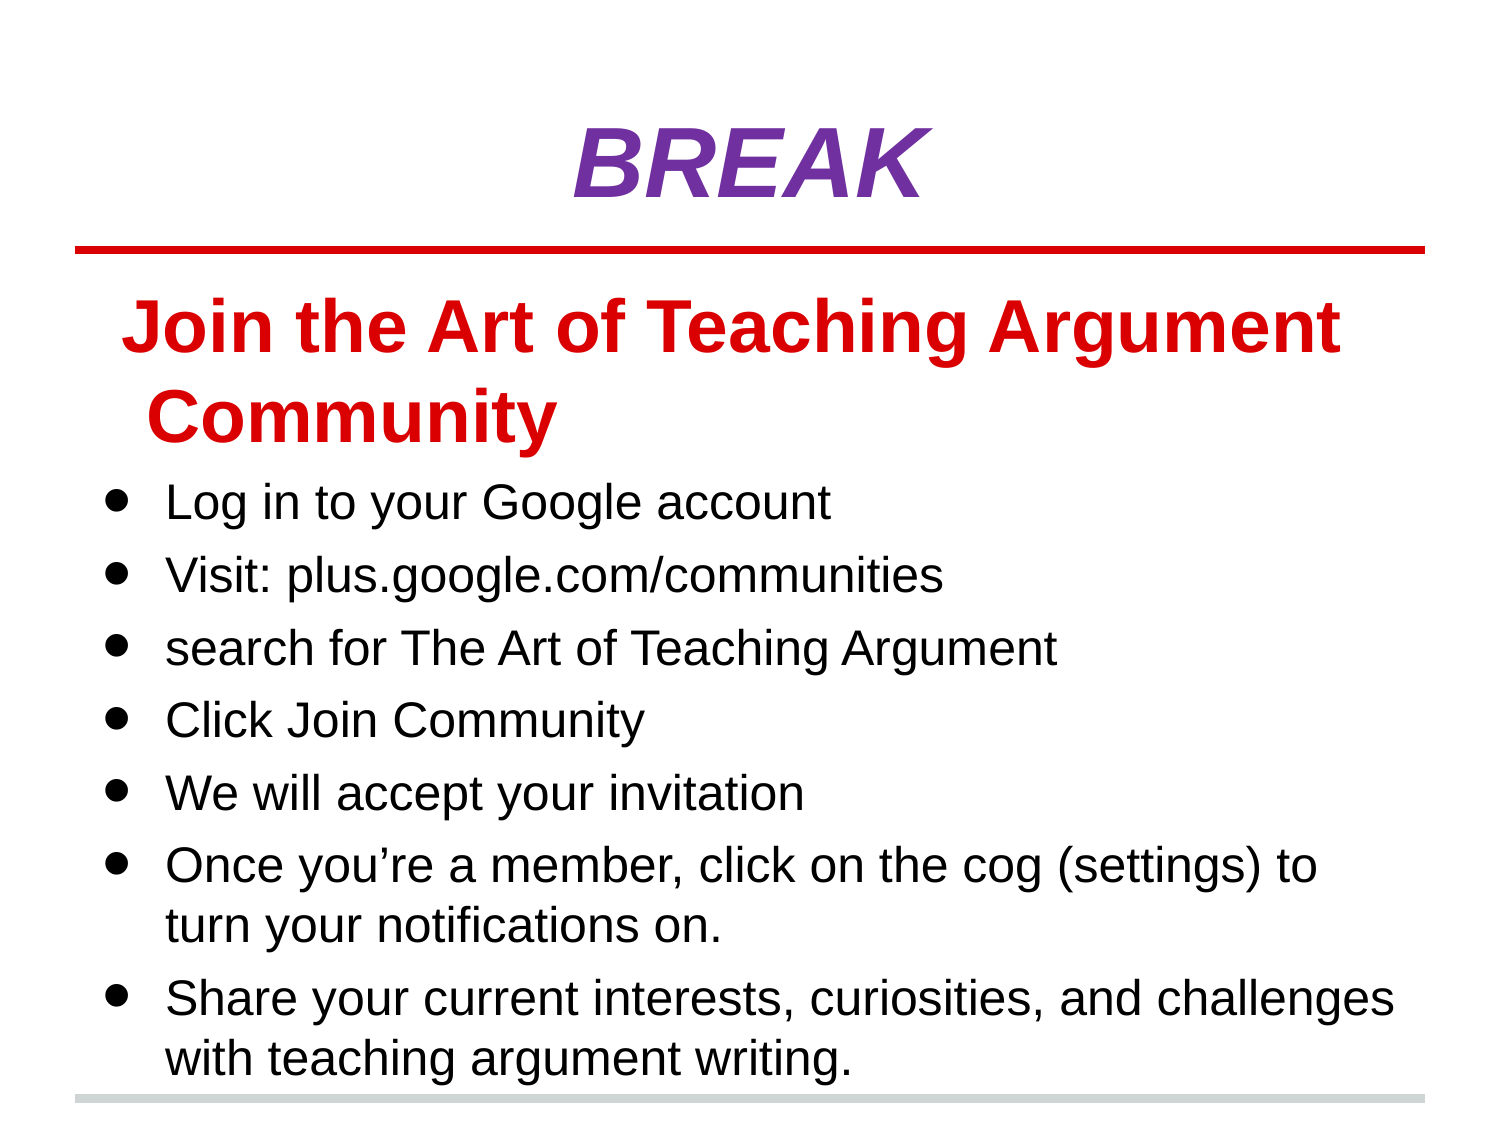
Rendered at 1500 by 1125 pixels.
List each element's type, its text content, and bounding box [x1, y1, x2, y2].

list Join the Art of Teaching Argument Community Log in to your Google account Visit: plus.google.com/communities search for The Art of Teaching Argument Click Join Community We will accept your invitation Once you’re a member, click on the cog (settings) to turn your notifications on. Share your current interests, curiosities, and challenges with teaching argument writing. [75, 262, 1425, 1078]
title BREAK [75, 45, 1425, 233]
